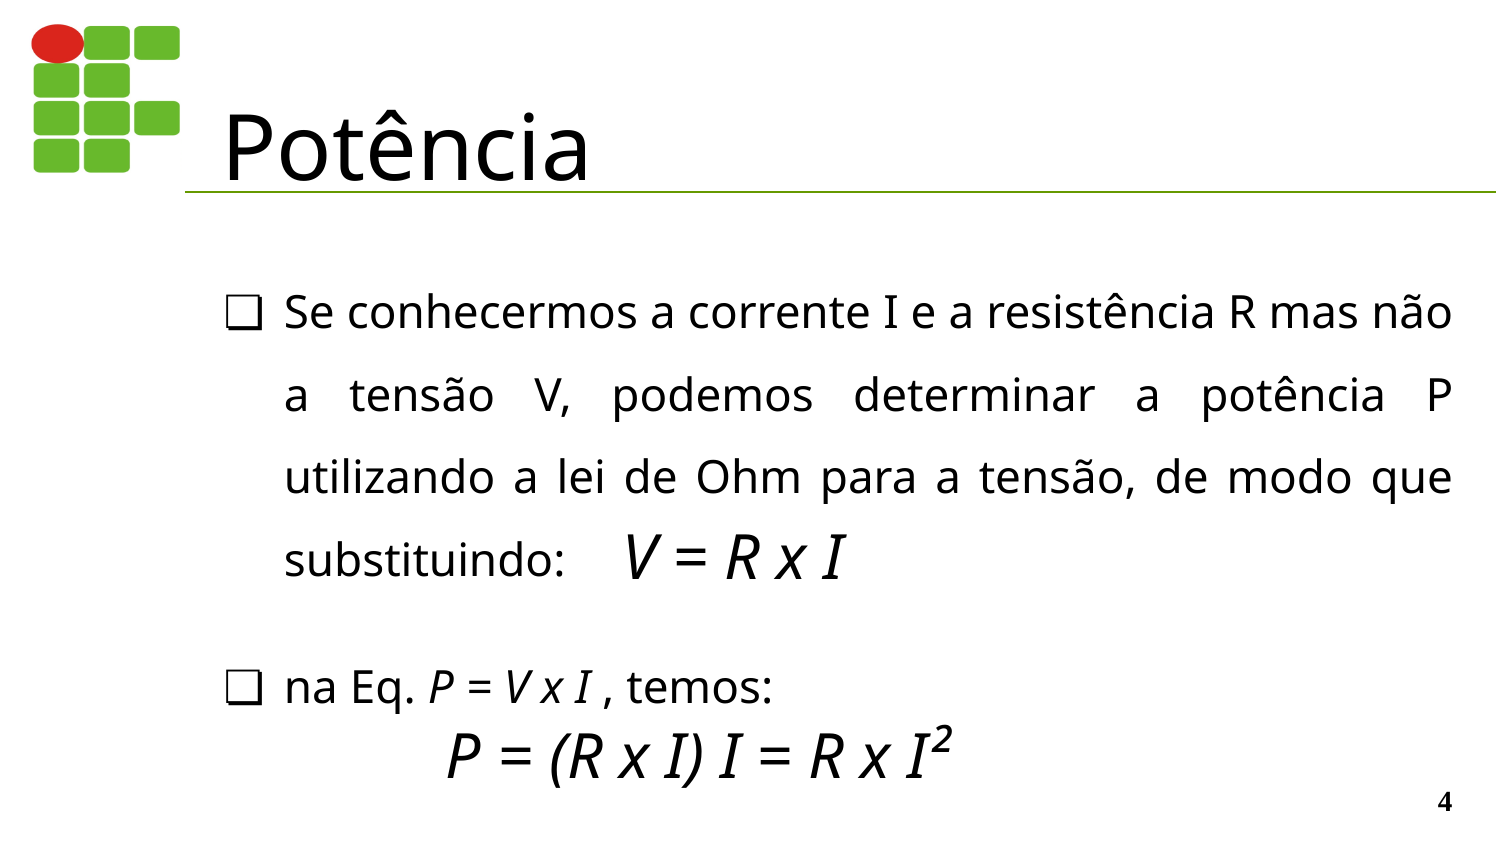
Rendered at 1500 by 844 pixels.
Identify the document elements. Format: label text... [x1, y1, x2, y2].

list Se conhecermos a corrente I e a resistência R mas não a tensão V, podemos determinar a potência P utilizando a lei de Ohm para a tensão, de modo que substituindo: [193, 248, 1469, 495]
picture [29, 23, 182, 174]
list na Eq. P = V x I , temos: [193, 623, 1469, 702]
text_box P = (R x I) I = R x I² [430, 701, 1070, 814]
title Potência [206, 26, 1468, 207]
text_box ‹#› [1397, 768, 1468, 825]
text_box V = R x I [607, 502, 893, 615]
